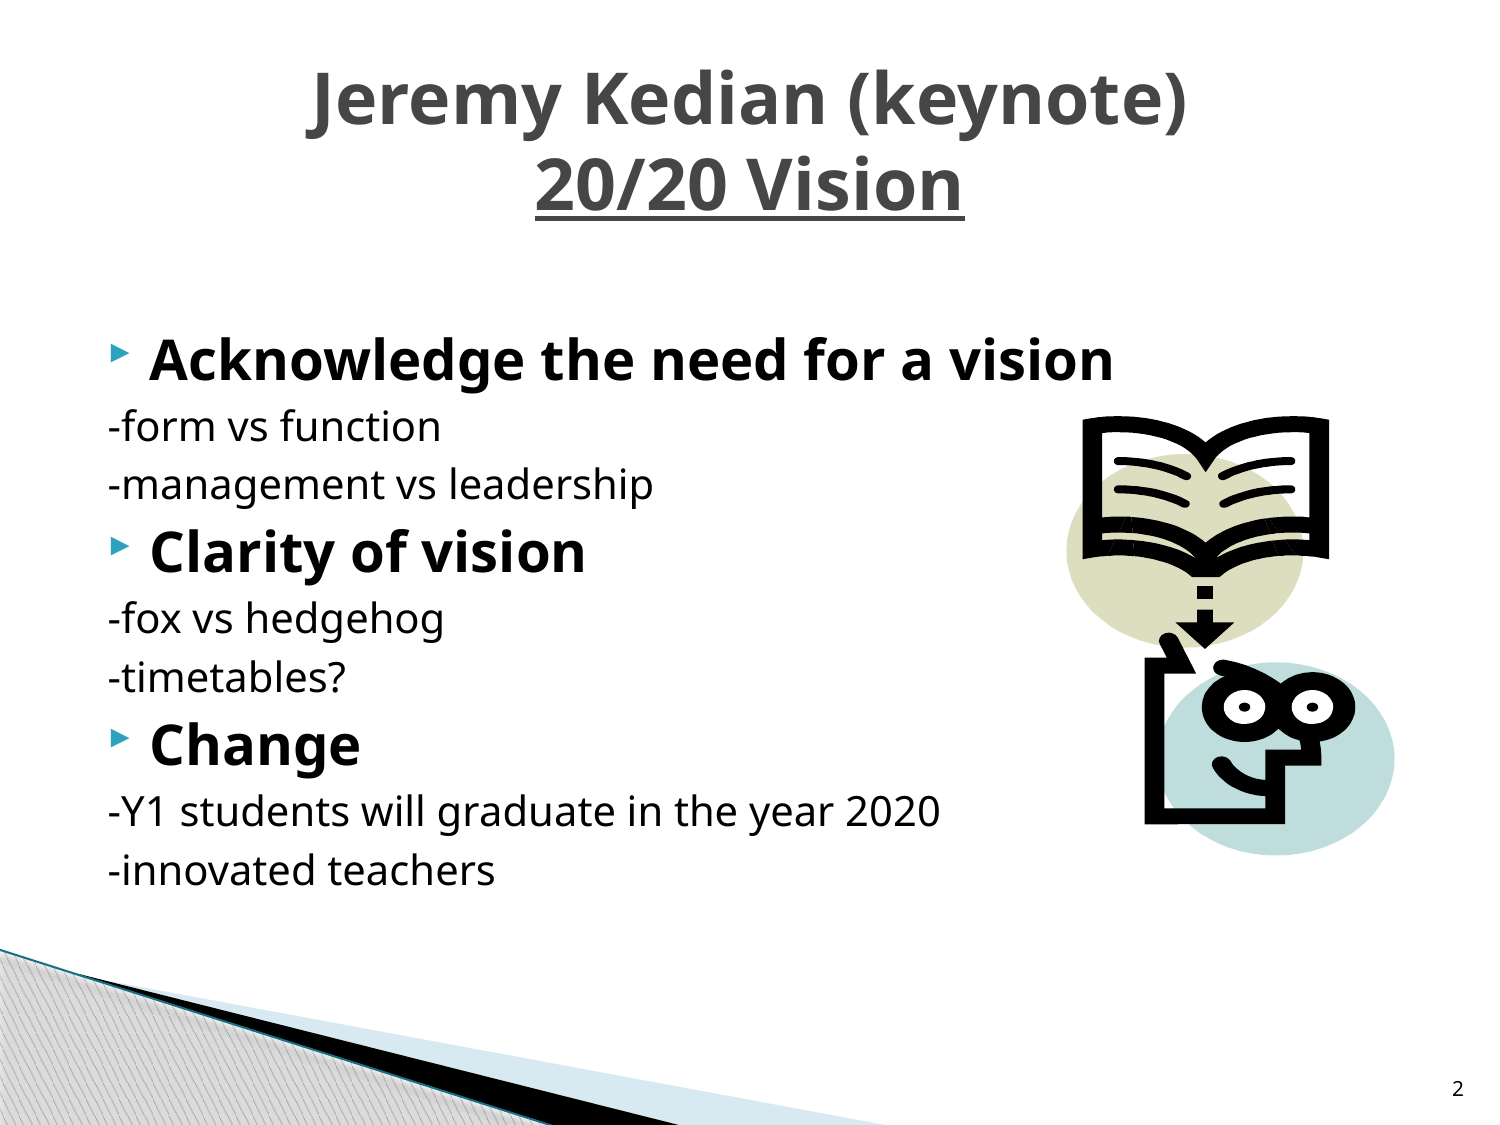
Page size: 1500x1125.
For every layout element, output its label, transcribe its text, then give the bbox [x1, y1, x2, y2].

title Jeremy Kedian (keynote) 20/20 Vision [75, 45, 1425, 233]
picture [1066, 415, 1395, 856]
list Acknowledge the need for a vision -form vs function -management vs leadership Clarity of vision -fox vs hedgehog -timetables? Change -Y1 students will graduate in the year 2020 -innovated teachers [75, 316, 1425, 938]
slide_number 2 [1418, 1051, 1479, 1112]
